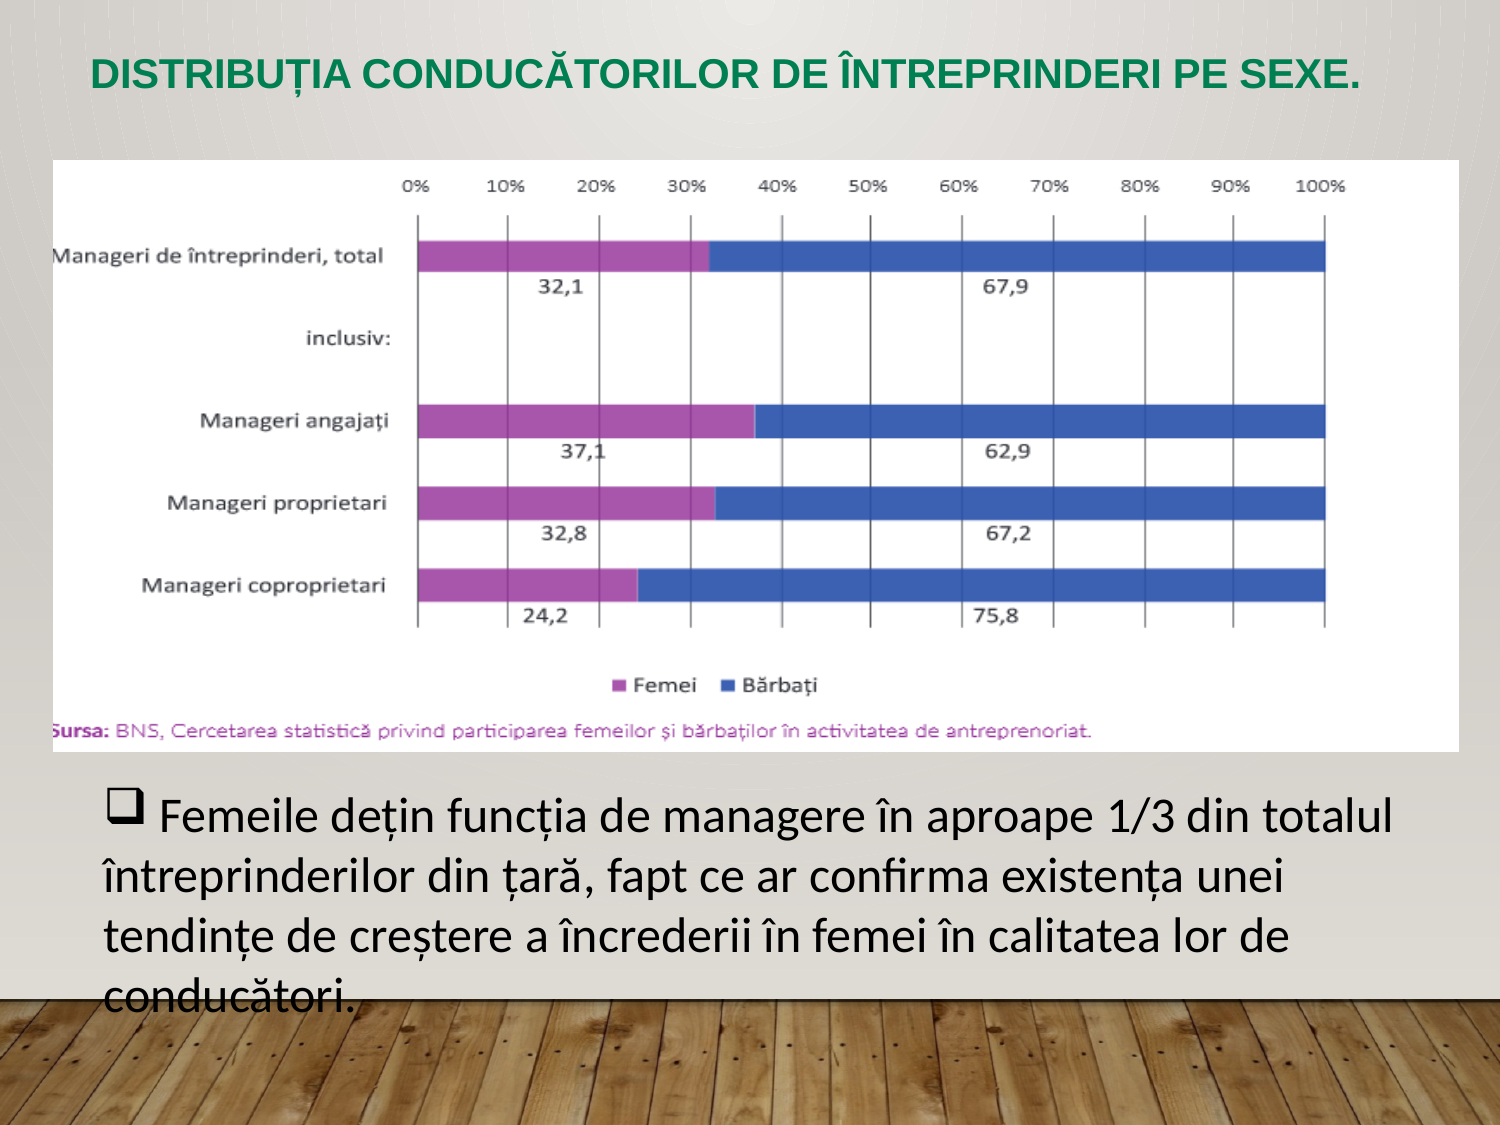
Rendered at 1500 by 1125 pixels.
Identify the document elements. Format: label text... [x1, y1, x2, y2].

picture [0, 999, 1500, 1125]
title DISTRIBUȚIA CONDUCĂTORILOR DE ÎNTREPRINDERI PE SEXE. [75, 45, 1447, 160]
text_box Femeile dețin funcția de managere în aproape 1/3 din totalul întreprinderilor din țară, fapt ce ar confirma existența unei tendințe de creștere a încrederii în femei în calitatea lor de conducători. [88, 775, 1436, 1030]
picture [52, 160, 1459, 752]
